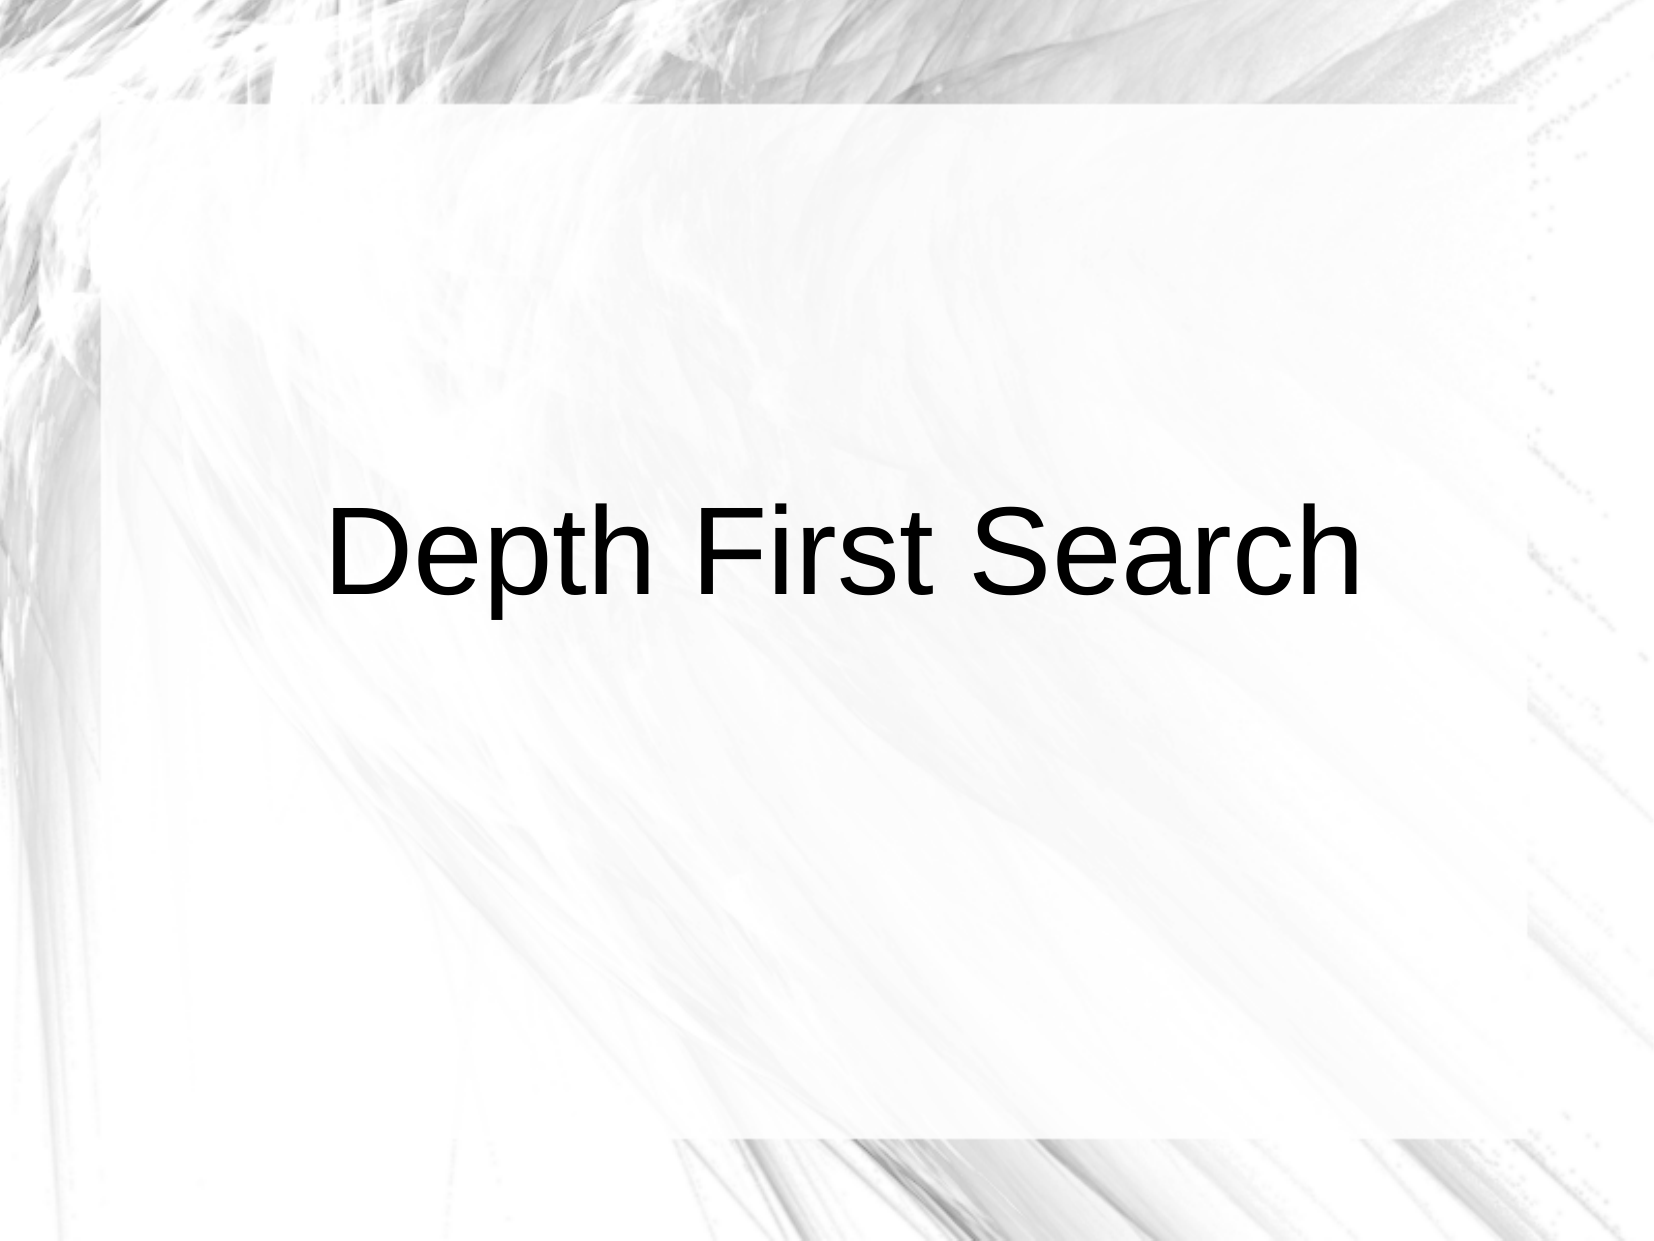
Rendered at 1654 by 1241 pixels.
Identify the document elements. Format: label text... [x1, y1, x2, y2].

picture [0, 0, 1654, 1241]
list Depth First Search [118, 319, 1571, 1102]
